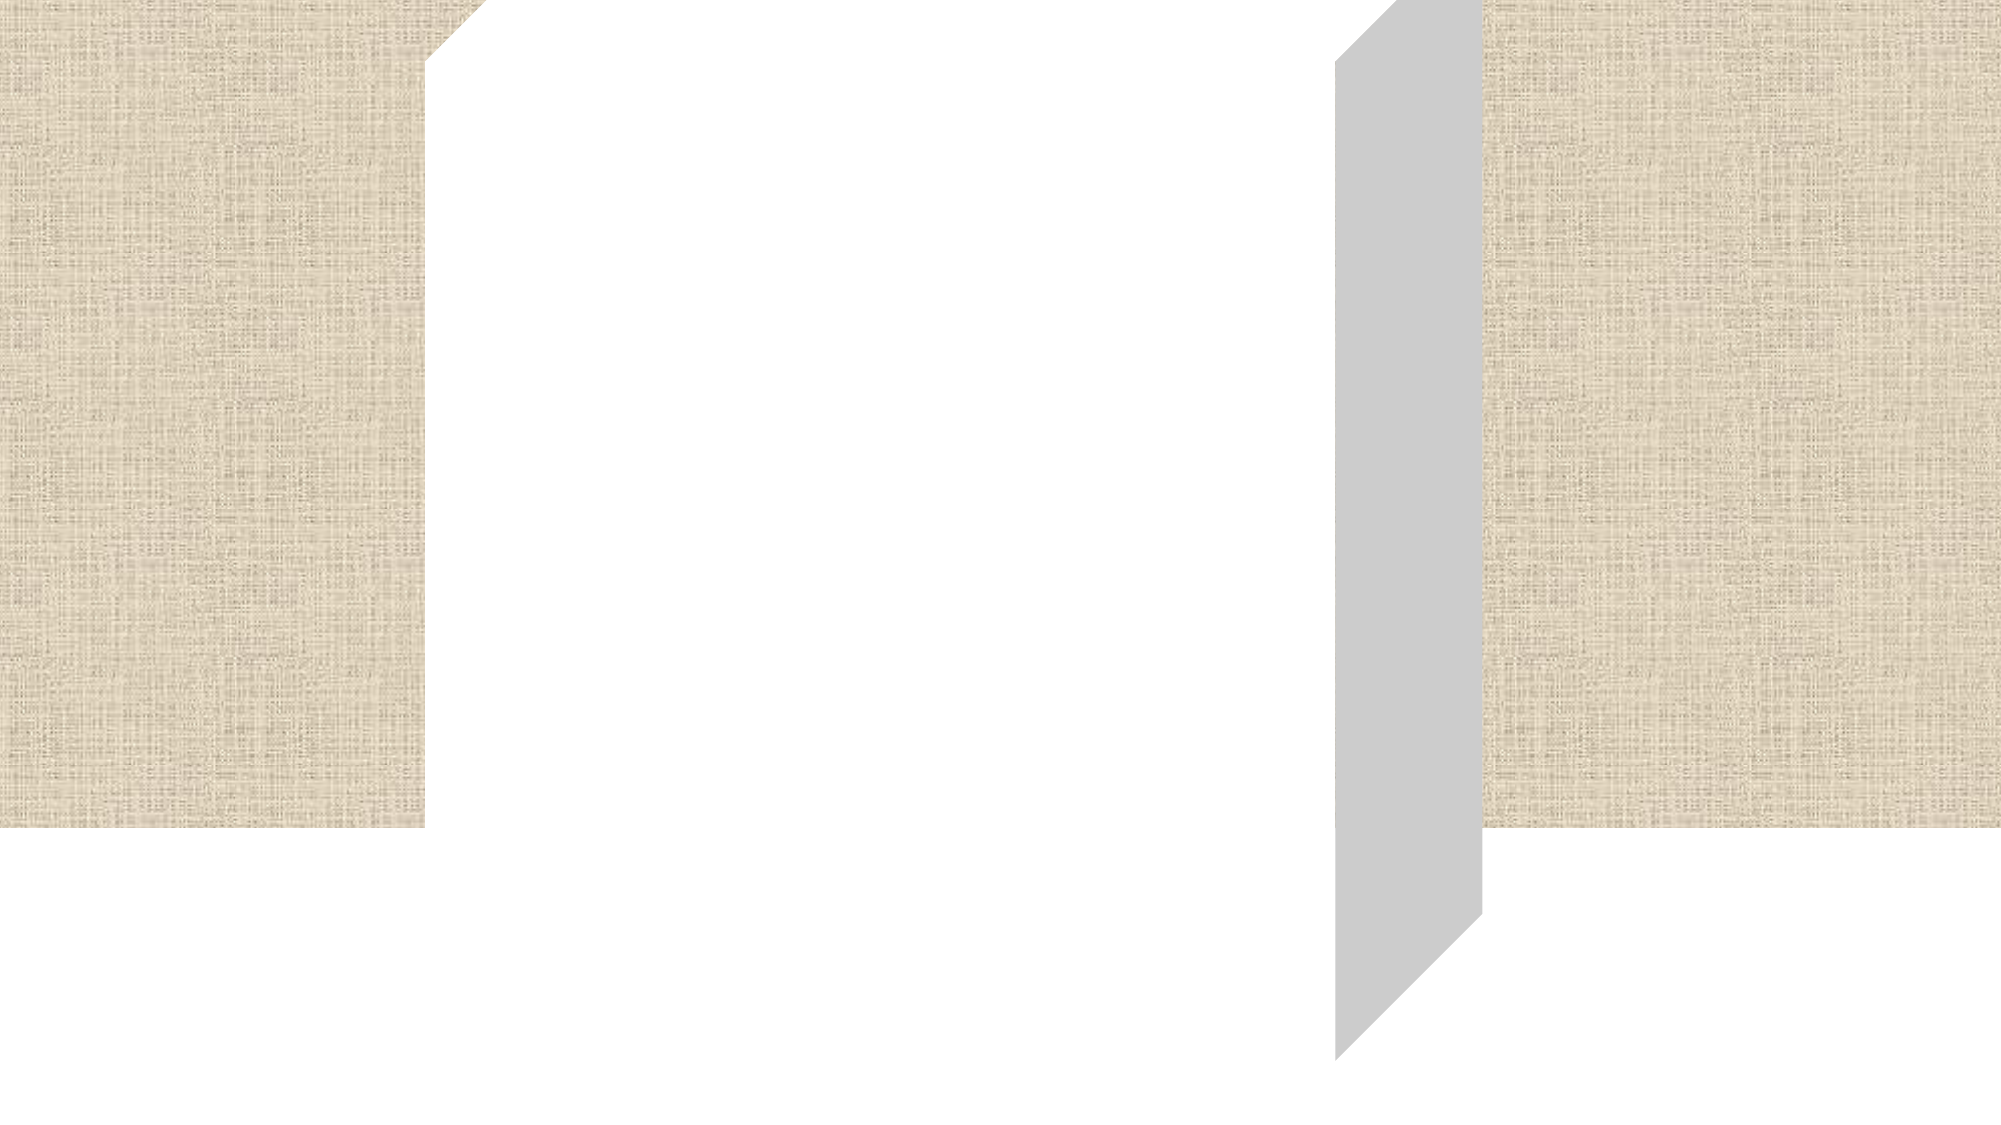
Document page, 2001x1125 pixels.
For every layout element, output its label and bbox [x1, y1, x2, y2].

text_box [0, 0, 484, 829]
text_box [424, 0, 1484, 1062]
text_box [1484, 0, 2000, 829]
